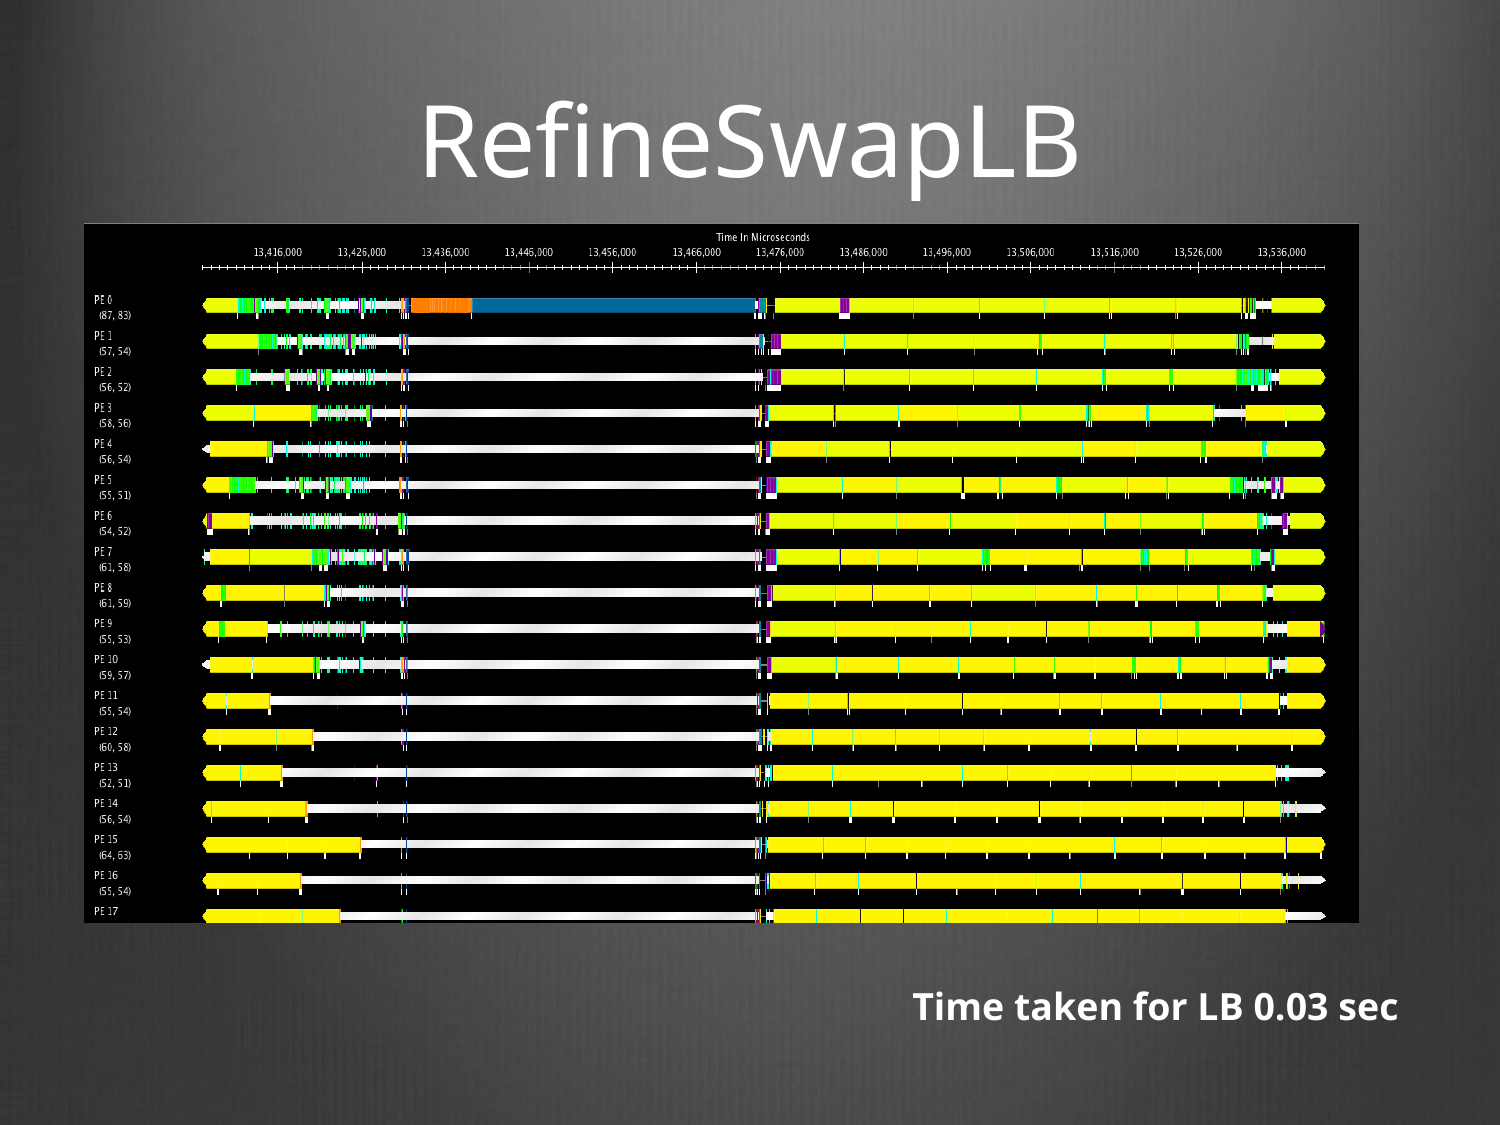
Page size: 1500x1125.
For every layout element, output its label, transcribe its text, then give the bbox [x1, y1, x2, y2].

text_box RefineSwapLB [112, 19, 1388, 255]
text_box Time taken for LB 0.03 sec [897, 975, 1500, 1036]
picture [0, 0, 1500, 1125]
